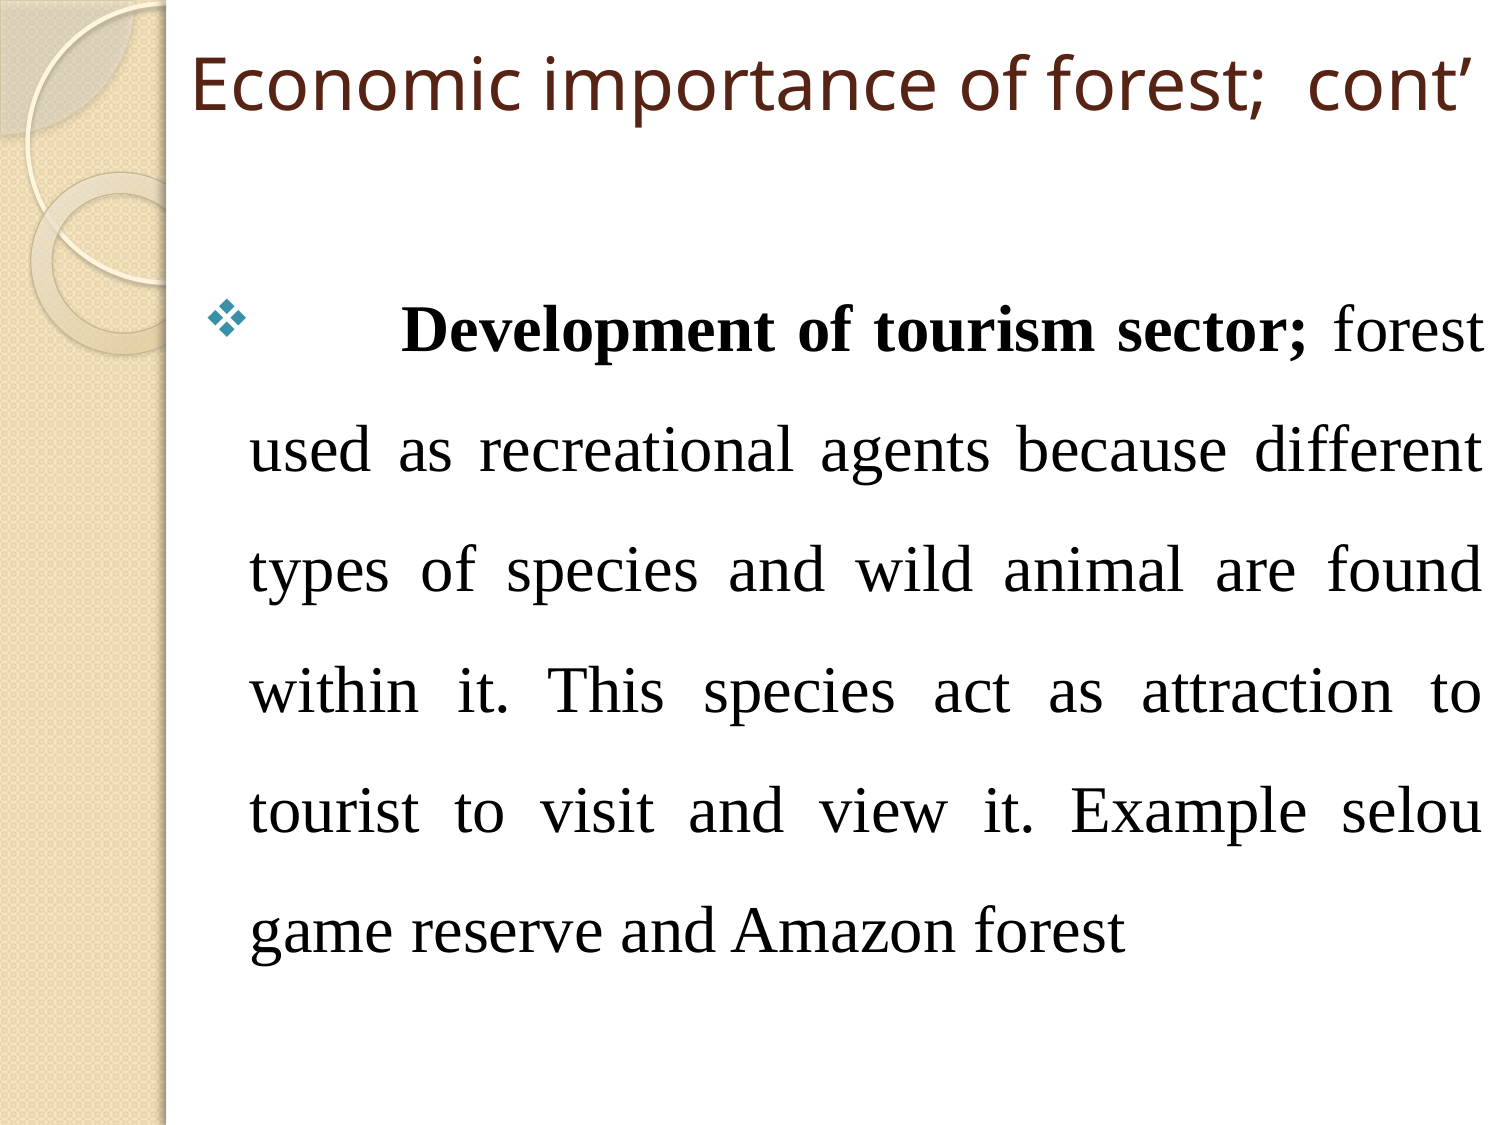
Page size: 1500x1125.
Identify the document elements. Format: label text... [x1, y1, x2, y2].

list Development of tourism sector; forest used as recreational agents because different types of species and wild animal are found within it. This species act as attraction to tourist to visit and view it. Example selou game reserve and Amazon forest [174, 237, 1500, 1050]
title Economic importance of forest; cont’ [174, 0, 1500, 163]
